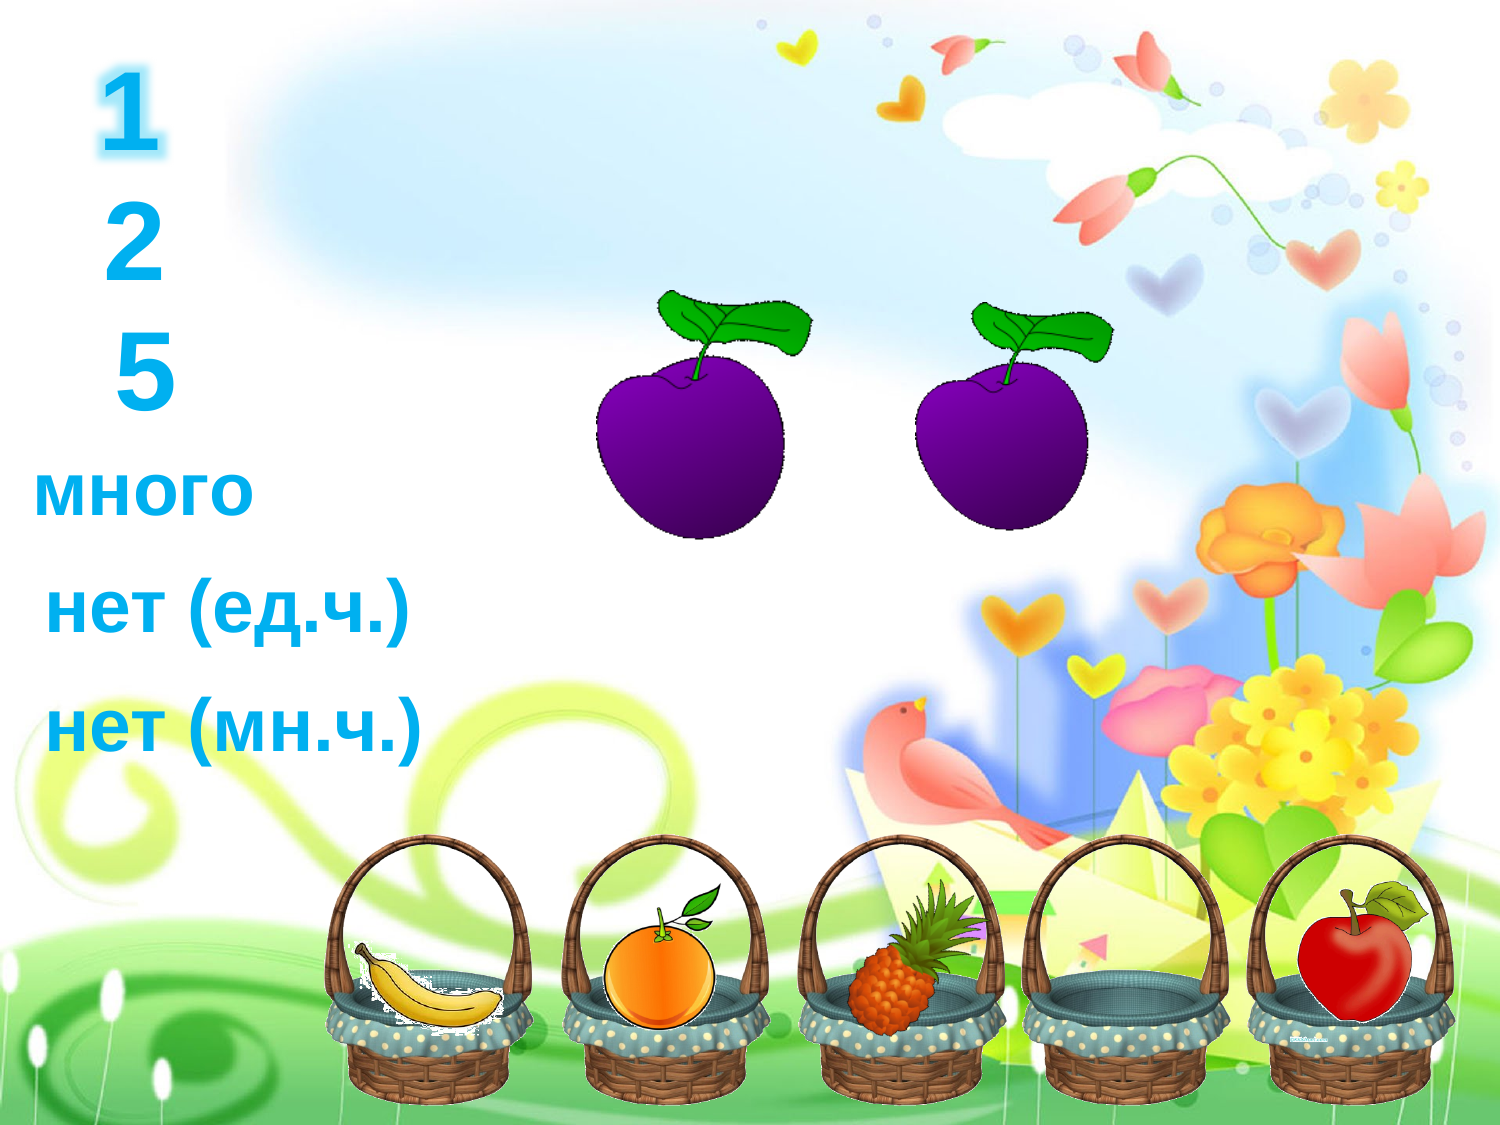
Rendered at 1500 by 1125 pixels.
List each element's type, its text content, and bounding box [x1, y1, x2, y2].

text_box нет (ед.ч.) [29, 550, 644, 656]
picture [0, 0, 1500, 1125]
text_box 2 [88, 160, 183, 311]
text_box 1 [76, 30, 183, 181]
text_box нет (мн.ч.) [29, 668, 656, 774]
text_box много [17, 432, 349, 538]
text_box 5 [100, 290, 183, 432]
